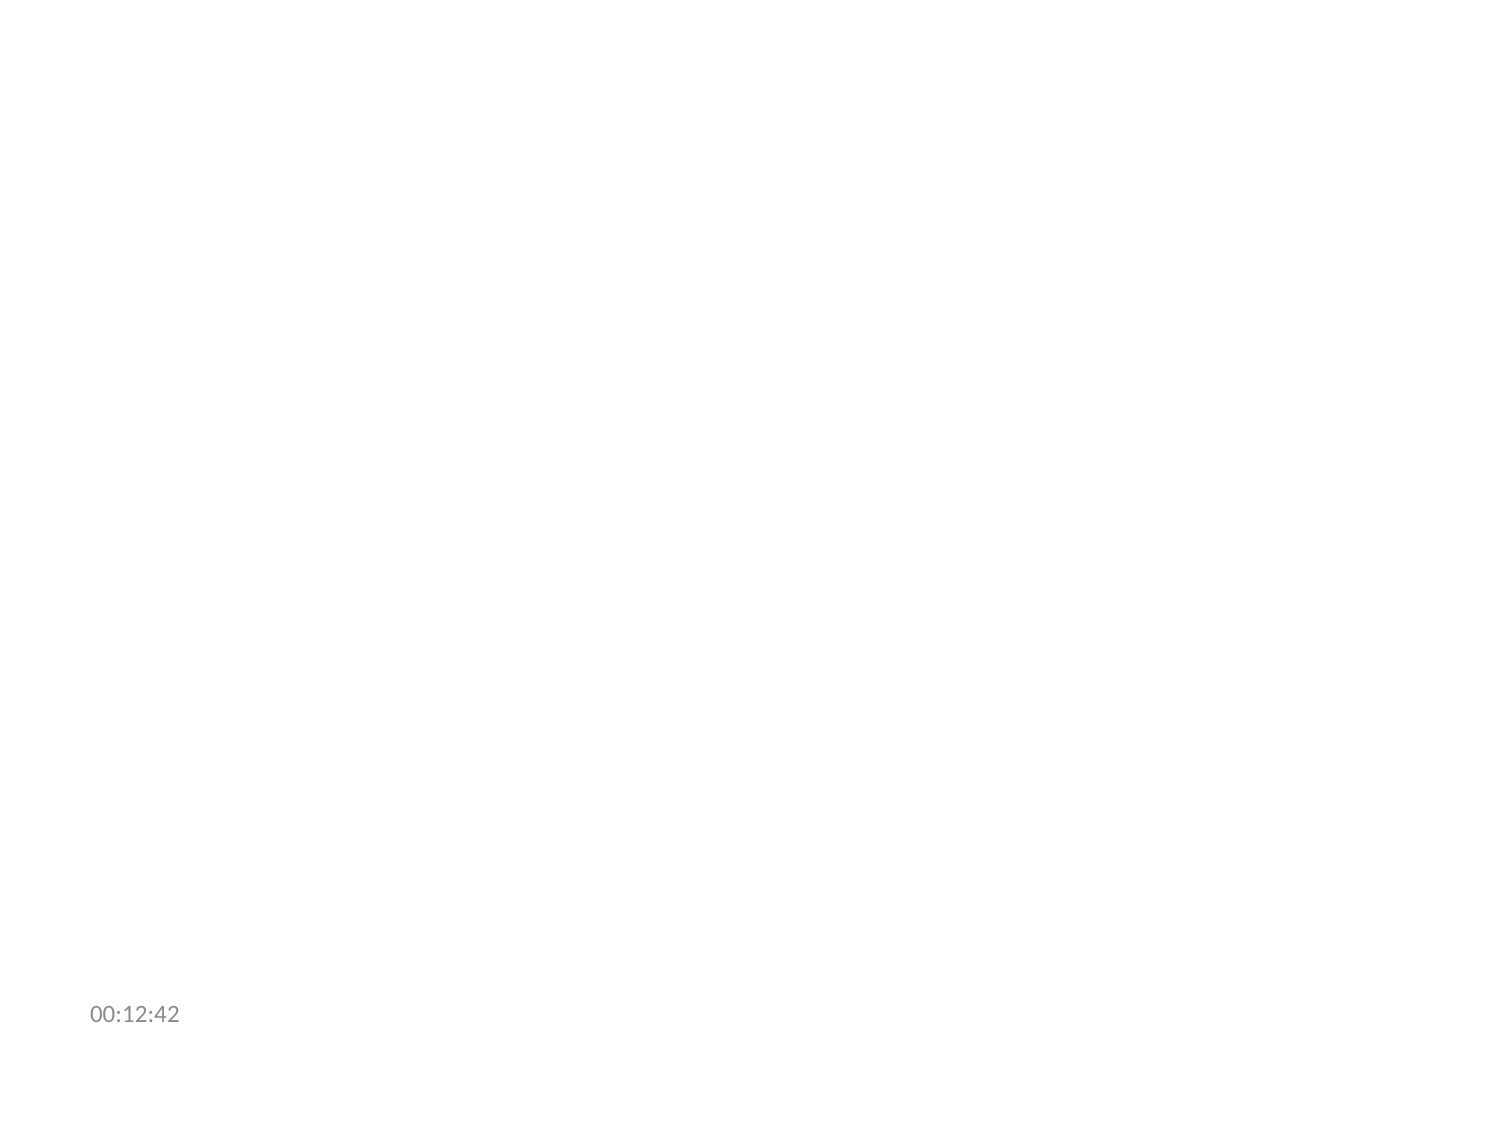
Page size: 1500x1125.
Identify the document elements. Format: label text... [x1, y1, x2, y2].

text_box 15:35:09 [75, 982, 425, 1043]
